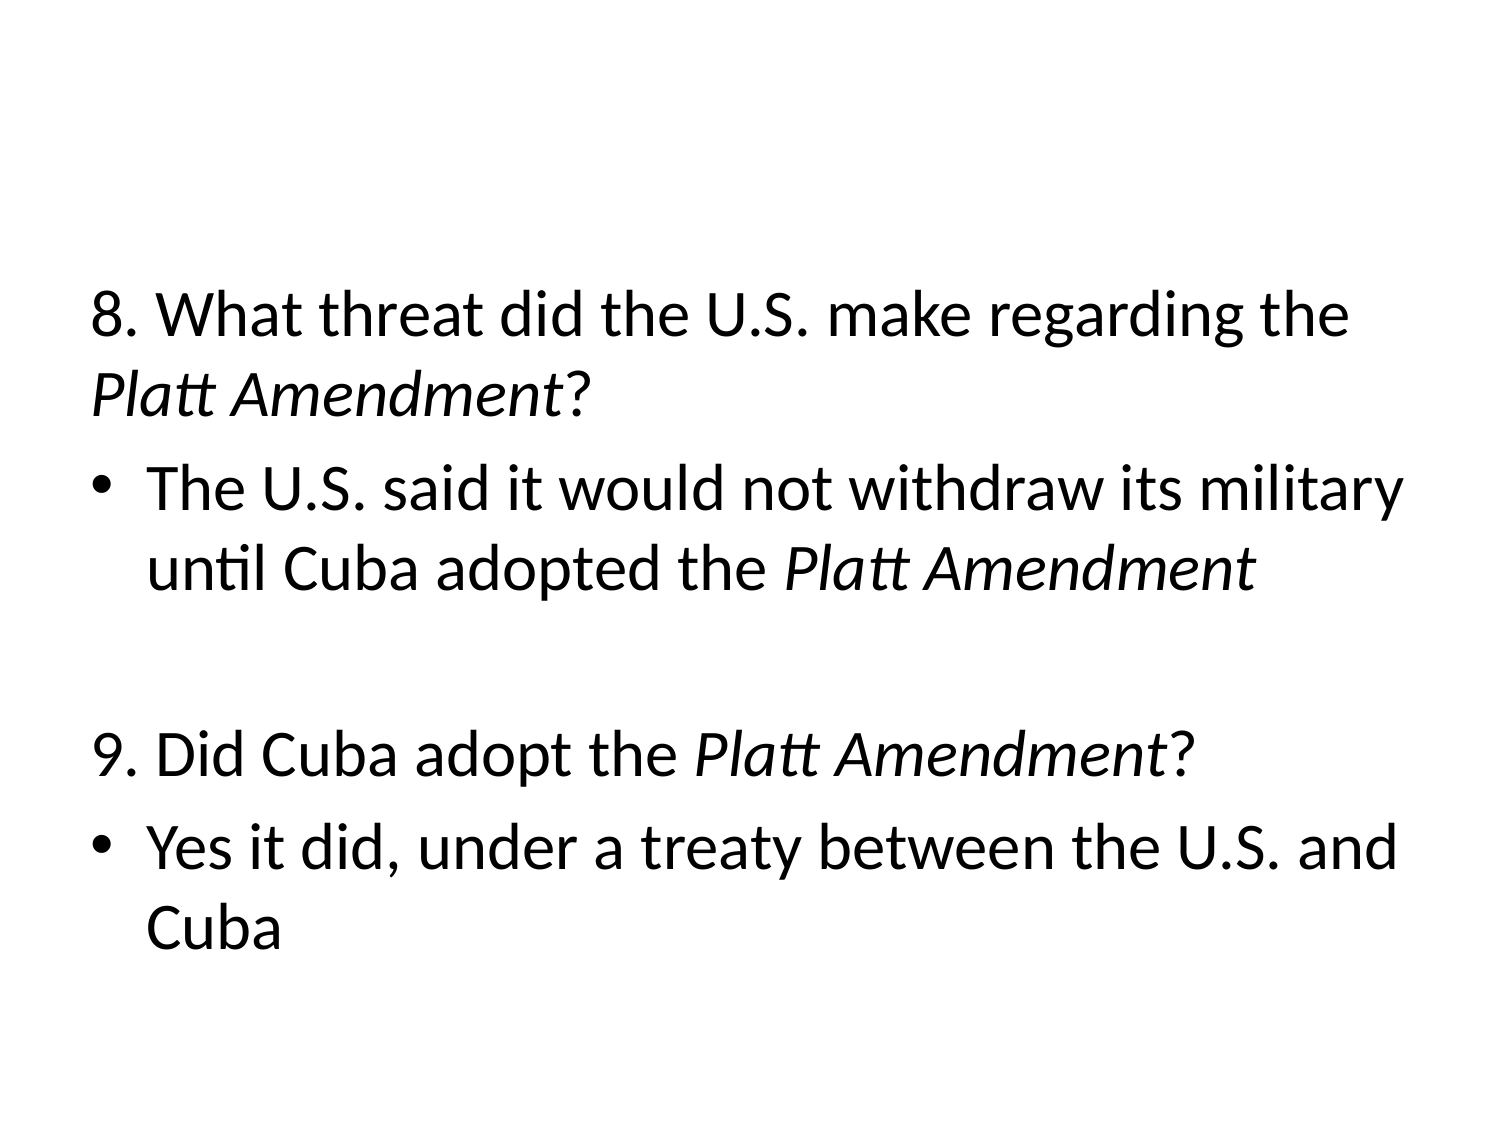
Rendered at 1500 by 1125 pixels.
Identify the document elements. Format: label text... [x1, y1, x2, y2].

list 8. What threat did the U.S. make regarding the Platt Amendment? The U.S. said it would not withdraw its military until Cuba adopted the Platt Amendment 9. Did Cuba adopt the Platt Amendment? Yes it did, under a treaty between the U.S. and Cuba [75, 262, 1425, 1005]
